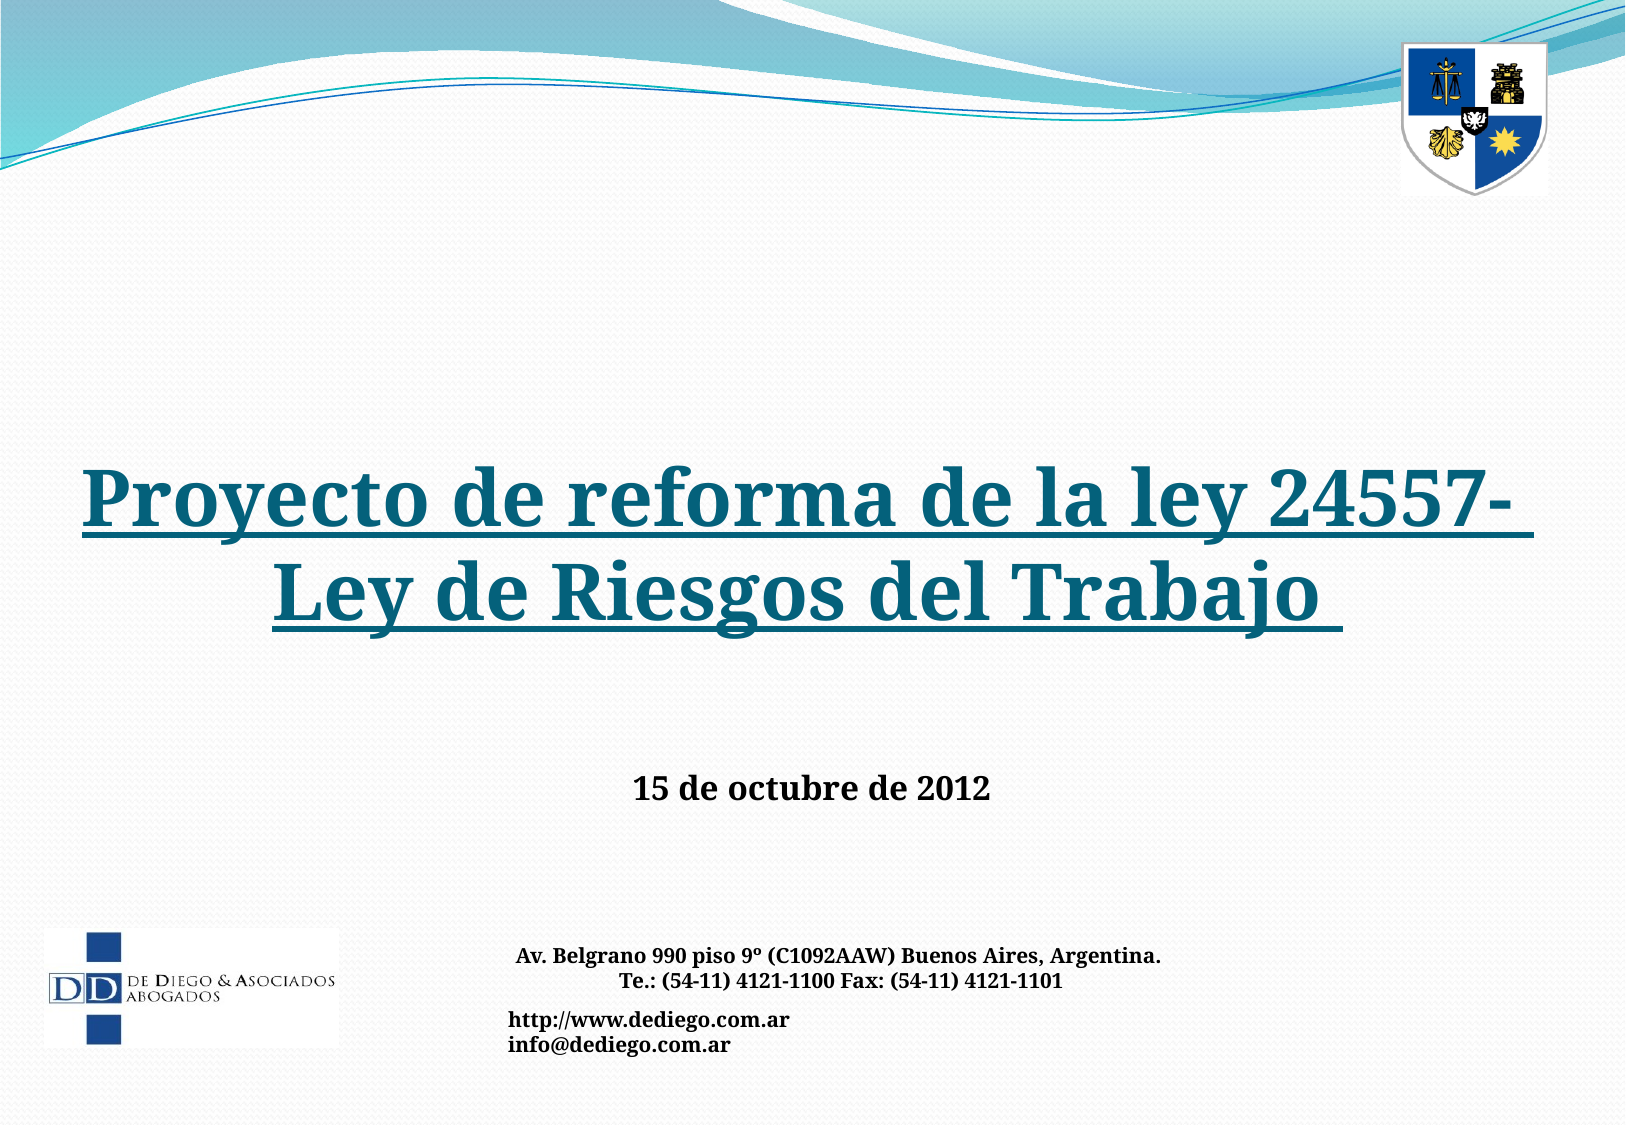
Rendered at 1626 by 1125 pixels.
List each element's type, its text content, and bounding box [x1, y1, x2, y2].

picture [44, 928, 340, 1048]
picture [1400, 42, 1548, 197]
text_box 15 de octubre de 2012 [617, 609, 1007, 815]
text_box Av. Belgrano 990 piso 9º (C1092AAW) Buenos Aires, Argentina. Te.: (54-11) 4121-1100 Fax: (54-11) 4121-1101 [428, 940, 1248, 1001]
title Proyecto de reforma de la ley 24557- Ley de Riesgos del Trabajo [68, 432, 1548, 740]
text_box http://www.dediego.com.ar info@dediego.com.ar [493, 999, 1236, 1065]
